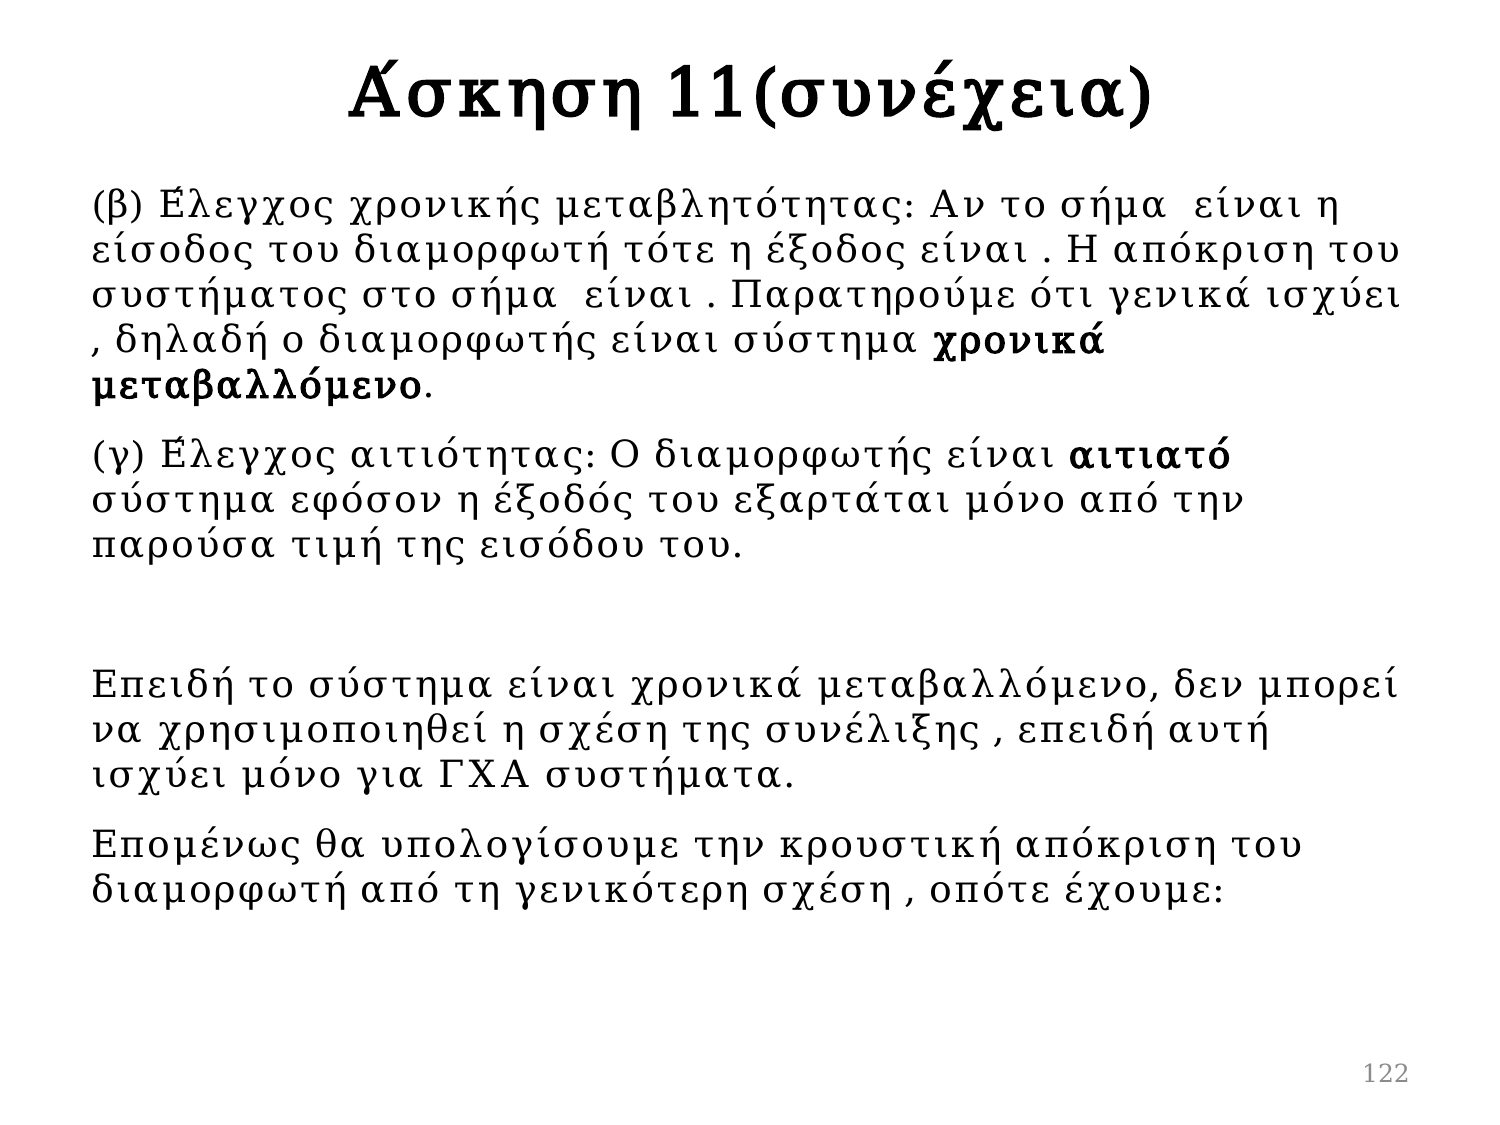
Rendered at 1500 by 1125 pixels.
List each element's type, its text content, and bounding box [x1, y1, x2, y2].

slide_number 122 [1222, 1042, 1425, 1103]
title Άσκηση 11(συνέχεια) [75, 19, 1425, 159]
